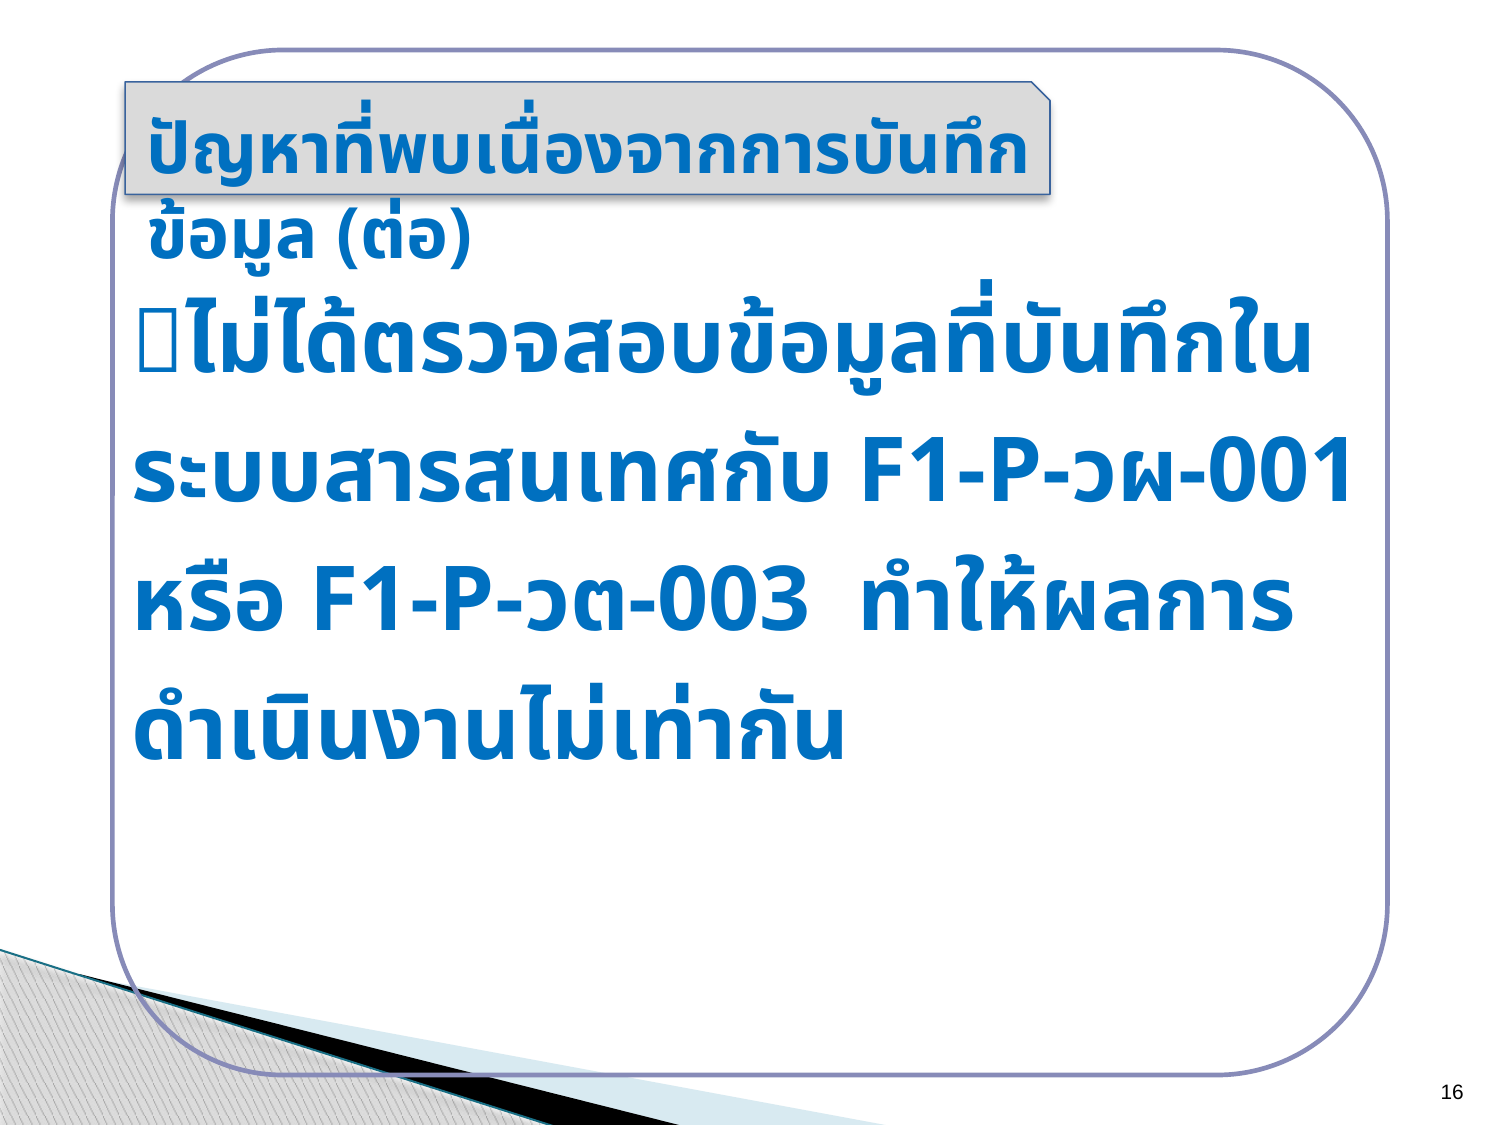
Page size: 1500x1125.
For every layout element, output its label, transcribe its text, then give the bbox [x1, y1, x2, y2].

slide_number 16 [1418, 1051, 1479, 1112]
text_box ปัญหาที่พบเนื่องจากการบันทึกข้อมูล (ต่อ) [126, 102, 1115, 191]
text_box [124, 81, 1051, 196]
text_box [107, 45, 1392, 1001]
text_box [137, 850, 1375, 1063]
text_box [208, 1063, 1291, 1080]
text_box ไม่ได้ตรวจสอบข้อมูลที่บันทึกในระบบสารสนเทศกับ F1-P-วผ-001 หรือ F1-P-วต-003 ทำให้ผลการดำเนินงานไม่เท่ากัน [112, 261, 1400, 850]
text_box [137, 224, 1375, 261]
